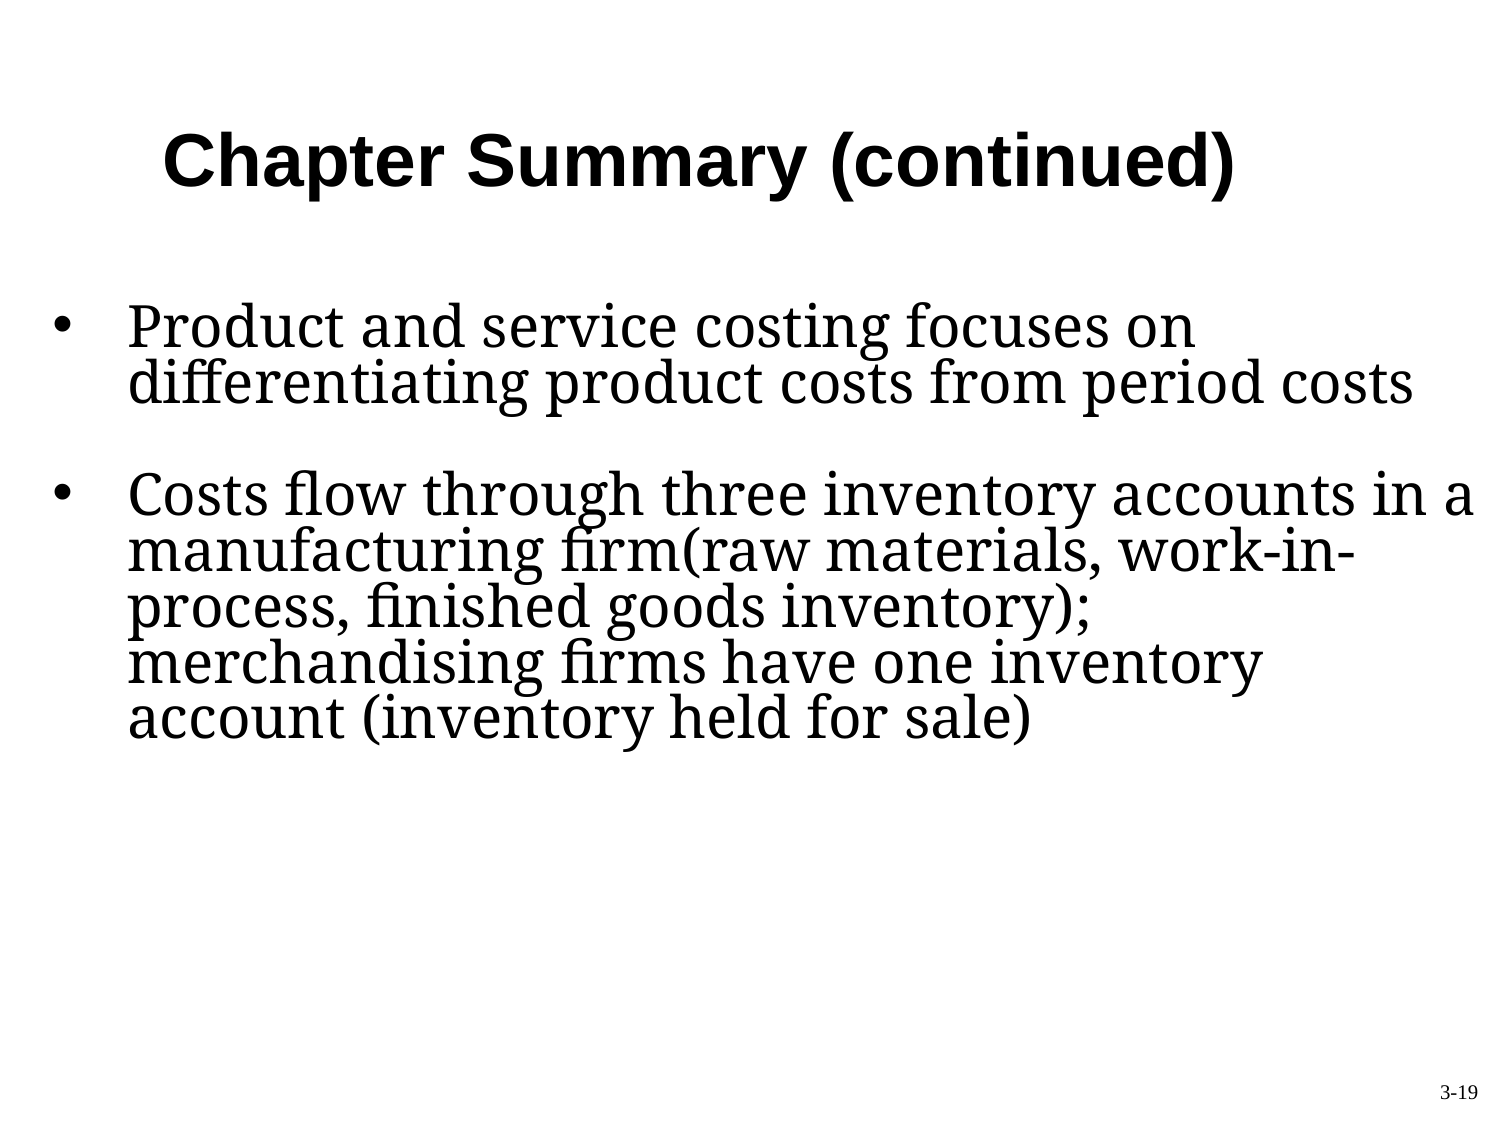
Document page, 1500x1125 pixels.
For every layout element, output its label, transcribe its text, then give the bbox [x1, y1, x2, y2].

text_box 3-19 [1417, 1068, 1494, 1114]
text_box Chapter Summary (continued) [112, 99, 1288, 213]
text_box Product and service costing focuses on differentiating product costs from period costs Costs flow through three inventory accounts in a manufacturing firm(raw materials, work-in-process, finished goods inventory); merchandising firms have one inventory account (inventory held for sale) [37, 224, 1500, 1088]
